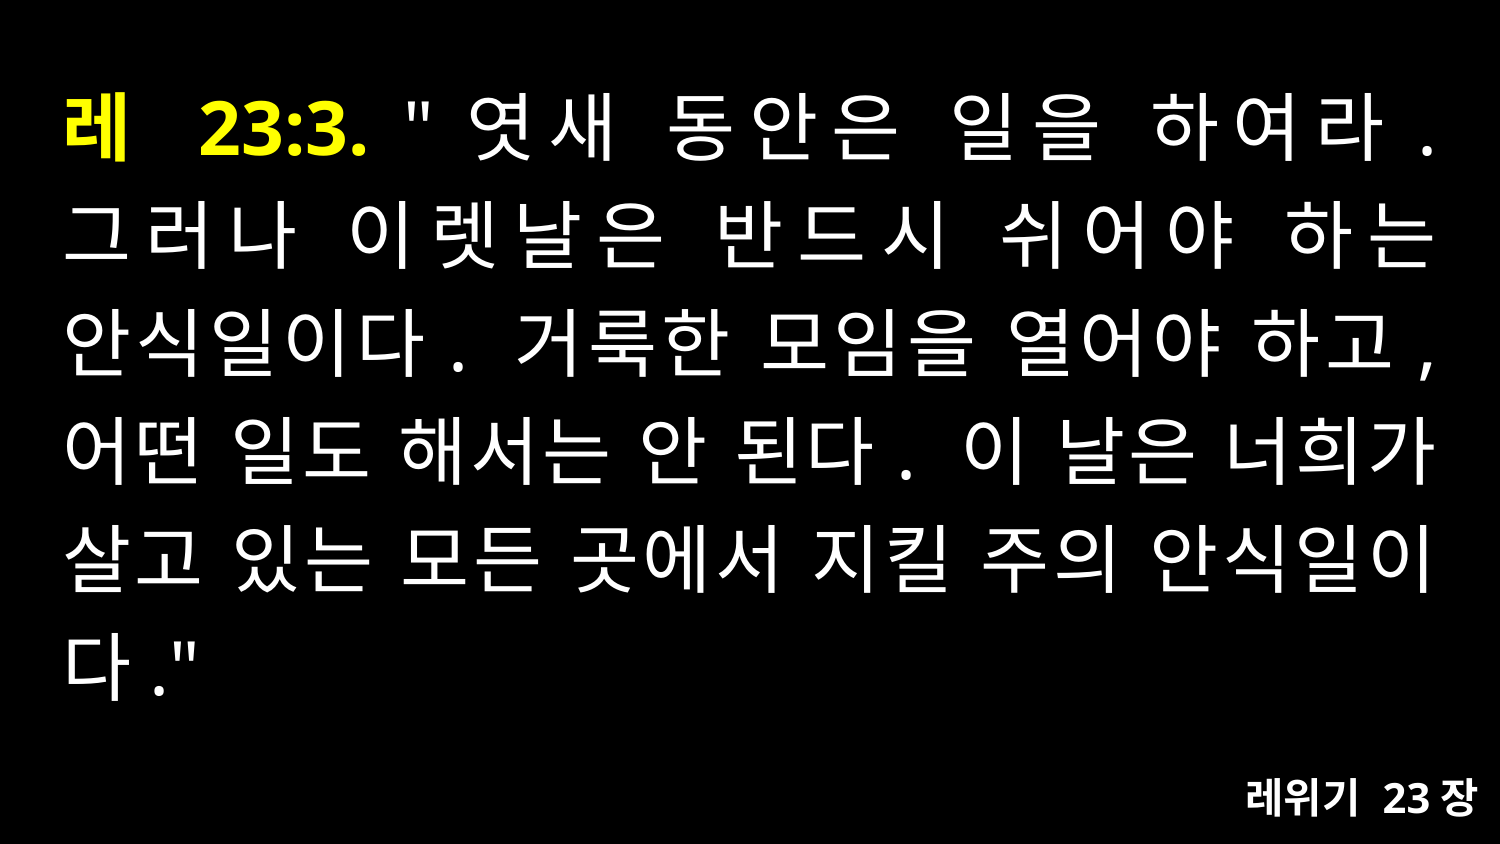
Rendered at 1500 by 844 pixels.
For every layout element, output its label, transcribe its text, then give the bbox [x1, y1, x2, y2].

subtitle 레위기 23장 [916, 770, 1500, 844]
title 레 23:3. "엿새 동안은 일을 하여라. 그러나 이렛날은 반드시 쉬어야 하는 안식일이다. 거룩한 모임을 열어야 하고, 어떤 일도 해서는 안 된다. 이 날은 너희가 살고 있는 모든 곳에서 지킬 주의 안식일이다." [0, 0, 1500, 844]
